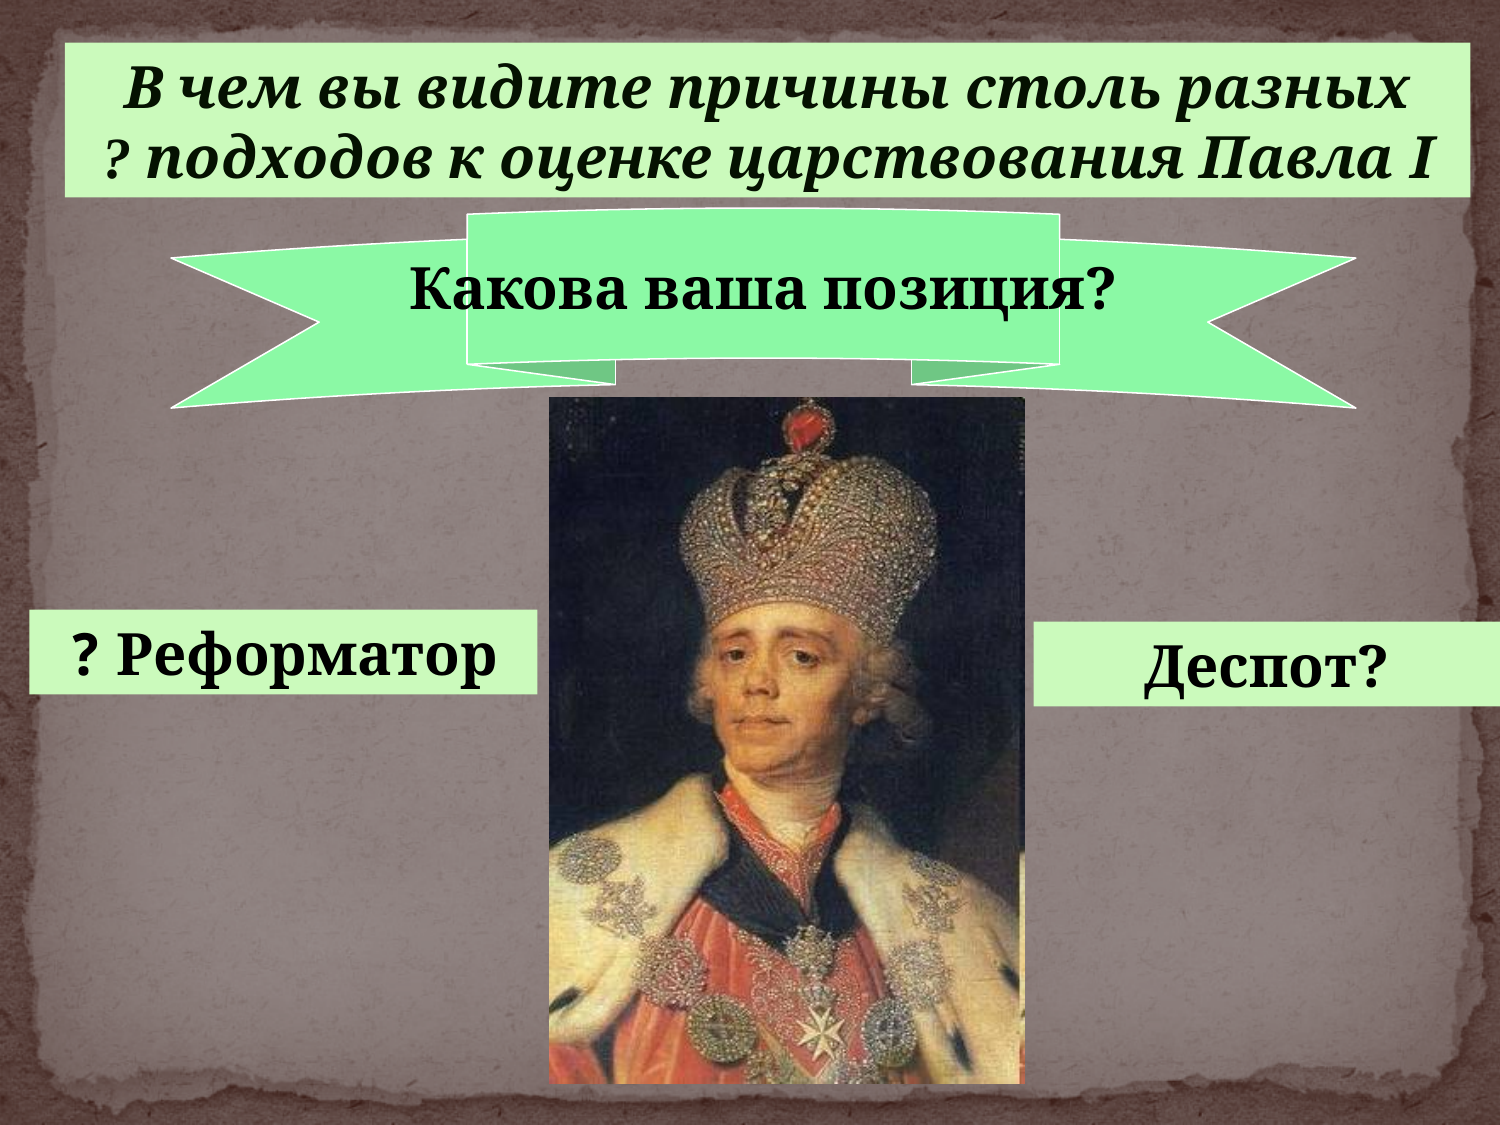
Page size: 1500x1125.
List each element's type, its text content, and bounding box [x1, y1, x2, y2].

text_box Деспот? [1035, 621, 1500, 707]
text_box Реформатор ? [29, 609, 538, 695]
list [552, 399, 1025, 1082]
text_box Какова ваша позиция? [171, 208, 1356, 409]
text_box В чем вы видите причины столь разных подходов к оценке царствования Павла I ? [64, 42, 1471, 198]
